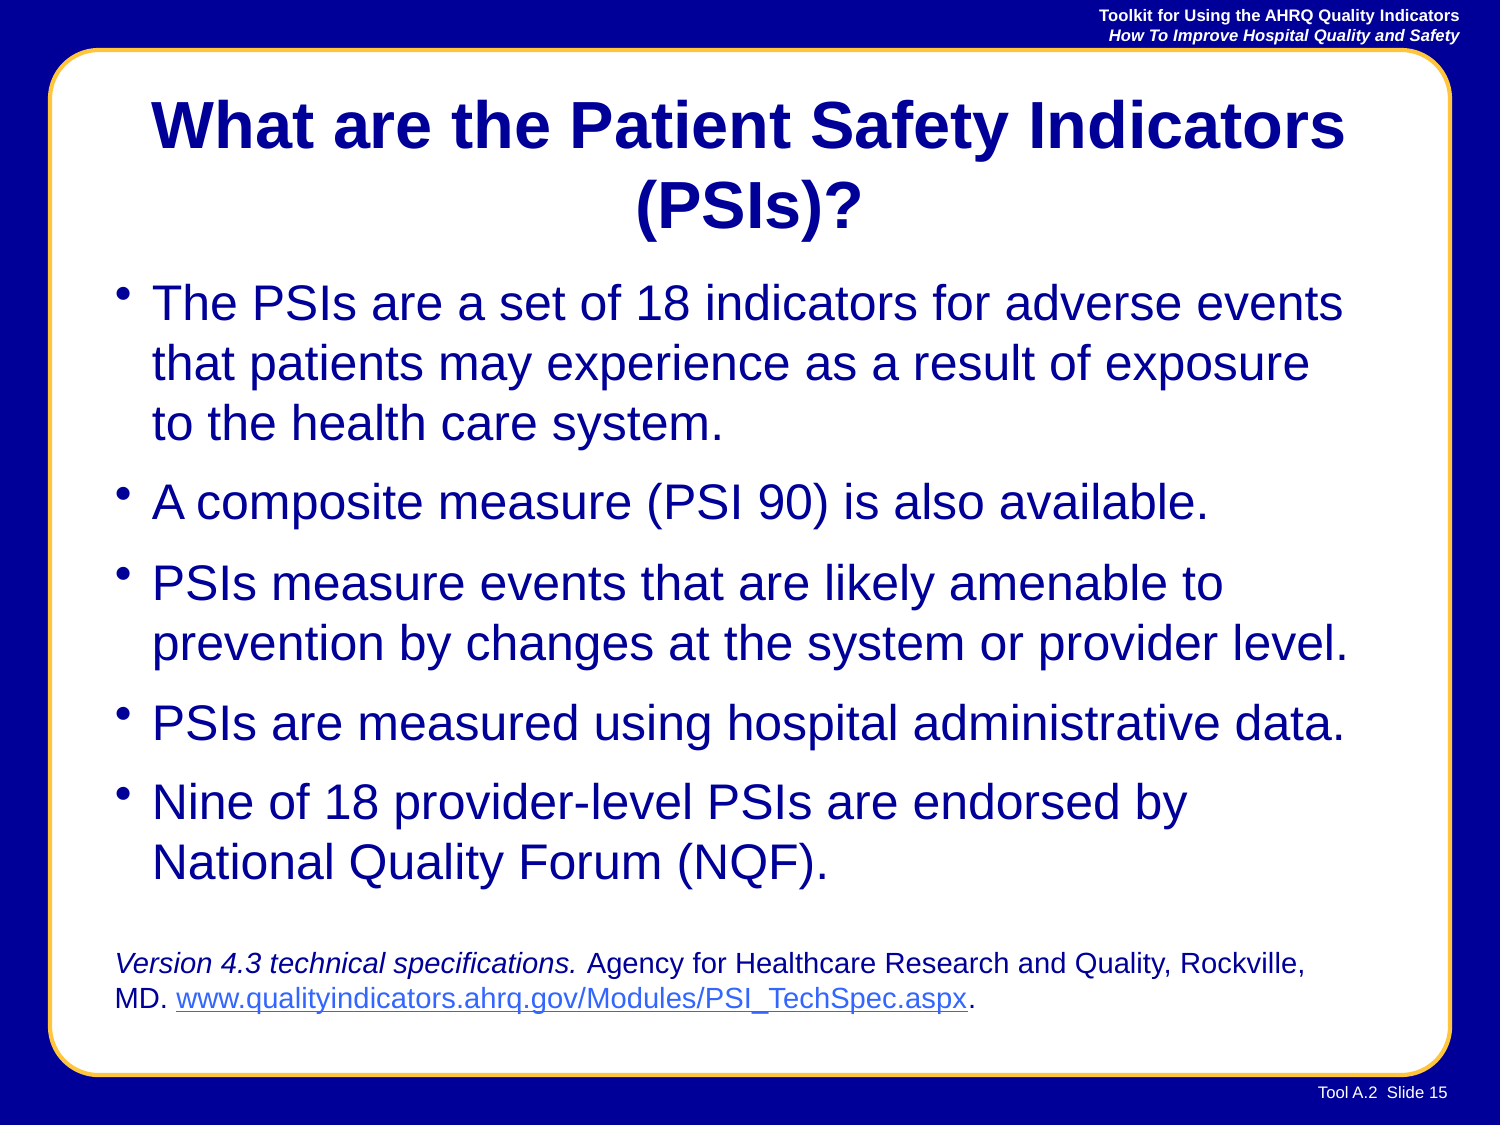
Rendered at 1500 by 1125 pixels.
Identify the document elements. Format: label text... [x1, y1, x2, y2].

title What are the Patient Safety Indicators (PSIs)? [112, 75, 1388, 200]
text_box Version 4.3 technical specifications. Agency for Healthcare Research and Quality, Rockville, MD. www.qualityindicators.ahrq.gov/Modules/PSI_TechSpec.aspx. [99, 976, 1375, 1023]
list The PSIs are a set of 18 indicators for adverse events that patients may experience as a result of exposure to the health care system. A composite measure (PSI 90) is also available. PSIs measure events that are likely amenable to prevention by changes at the system or provider level. PSIs are measured using hospital administrative data. Nine of 18 provider-level PSIs are endorsed by National Quality Forum (NQF). [99, 262, 1375, 976]
